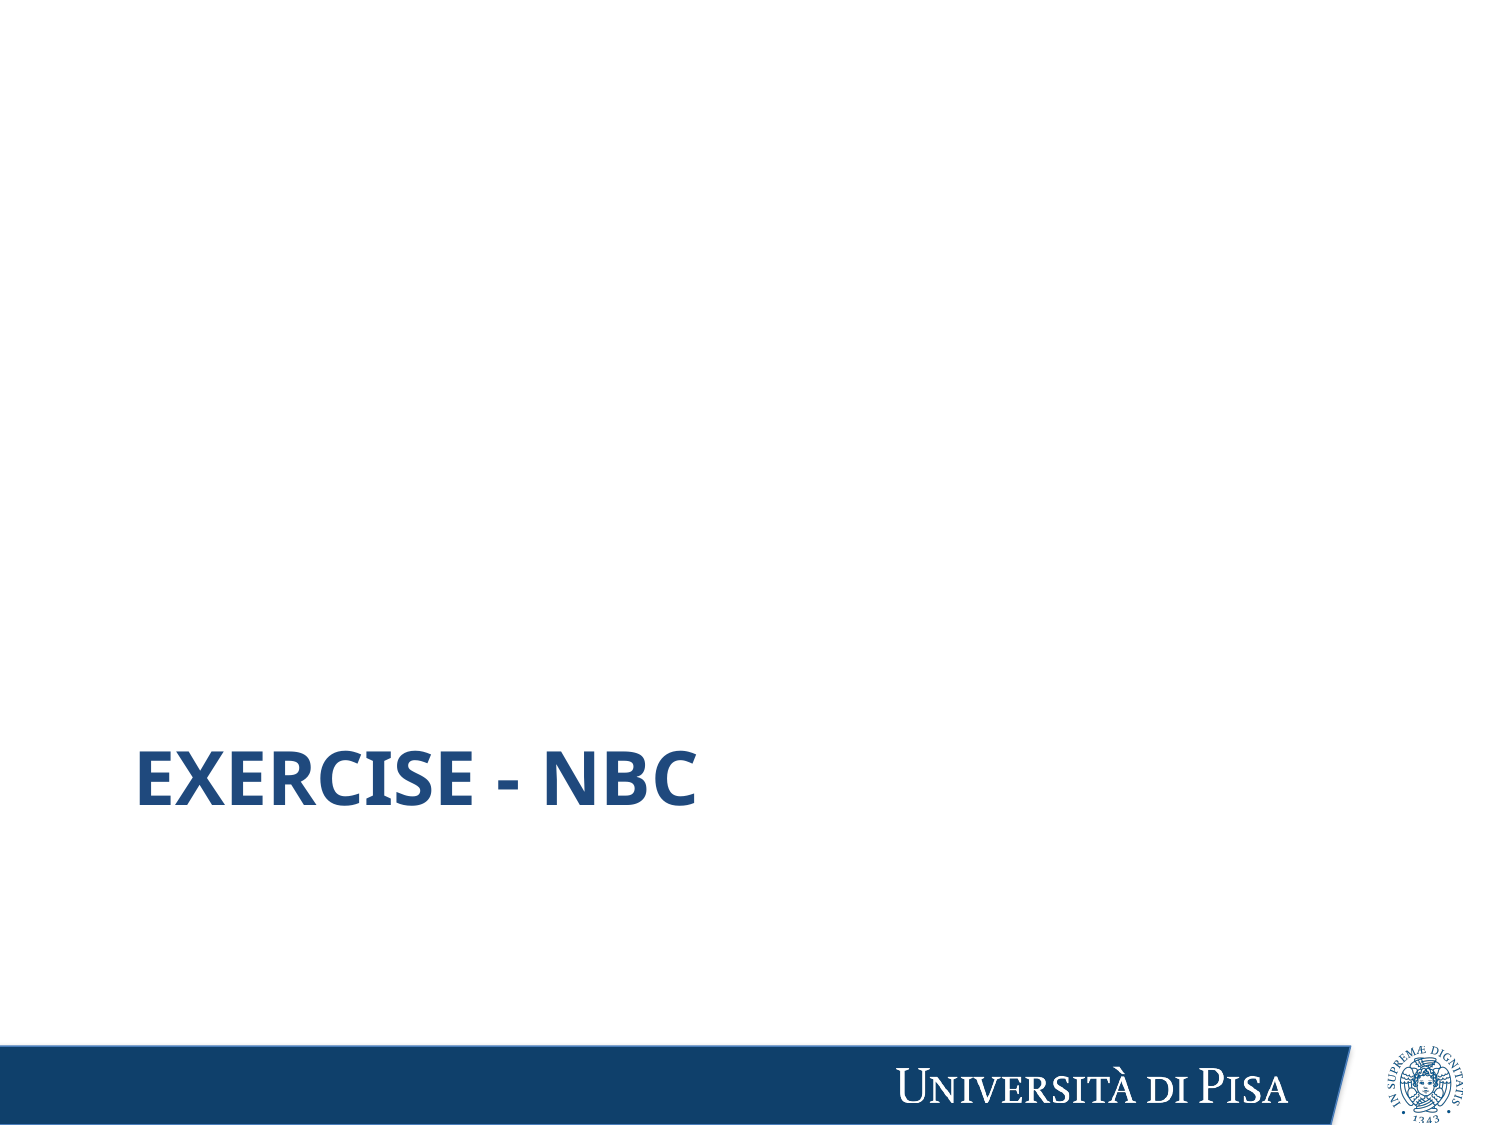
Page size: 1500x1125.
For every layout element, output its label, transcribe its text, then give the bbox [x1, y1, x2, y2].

title Exercise - NBC [118, 722, 1394, 947]
